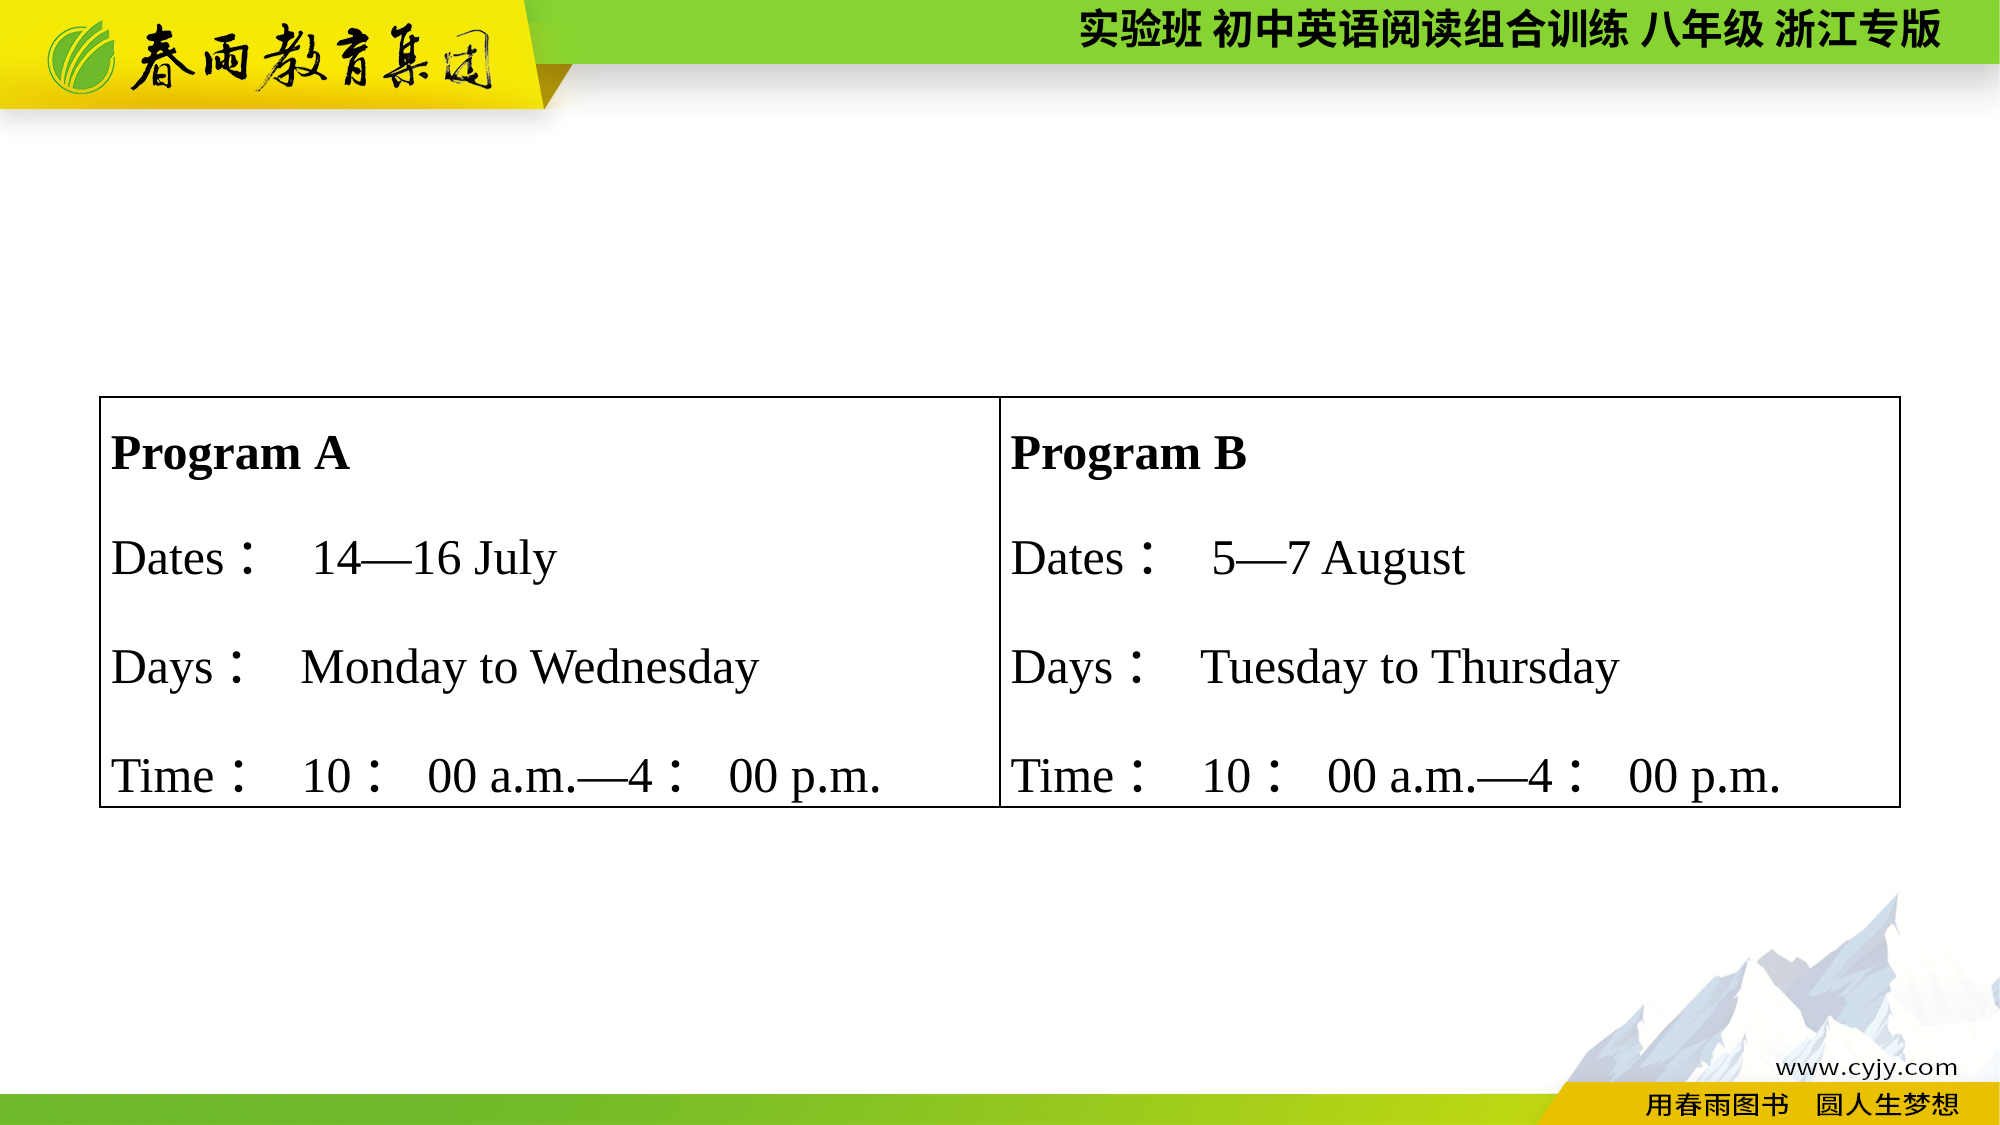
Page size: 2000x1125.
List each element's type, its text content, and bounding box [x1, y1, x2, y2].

table_header Program B Dates： 5—7 August Days： Tuesday to Thursday Time： 10：00 a.m.—4：00 p.m. [1001, 398, 1899, 806]
picture [0, 0, 2000, 1125]
table_header Program A Dates： 14—16 July Days： Monday to Wednesday Time： 10：00 a.m.—4：00 p.m. [101, 398, 999, 806]
